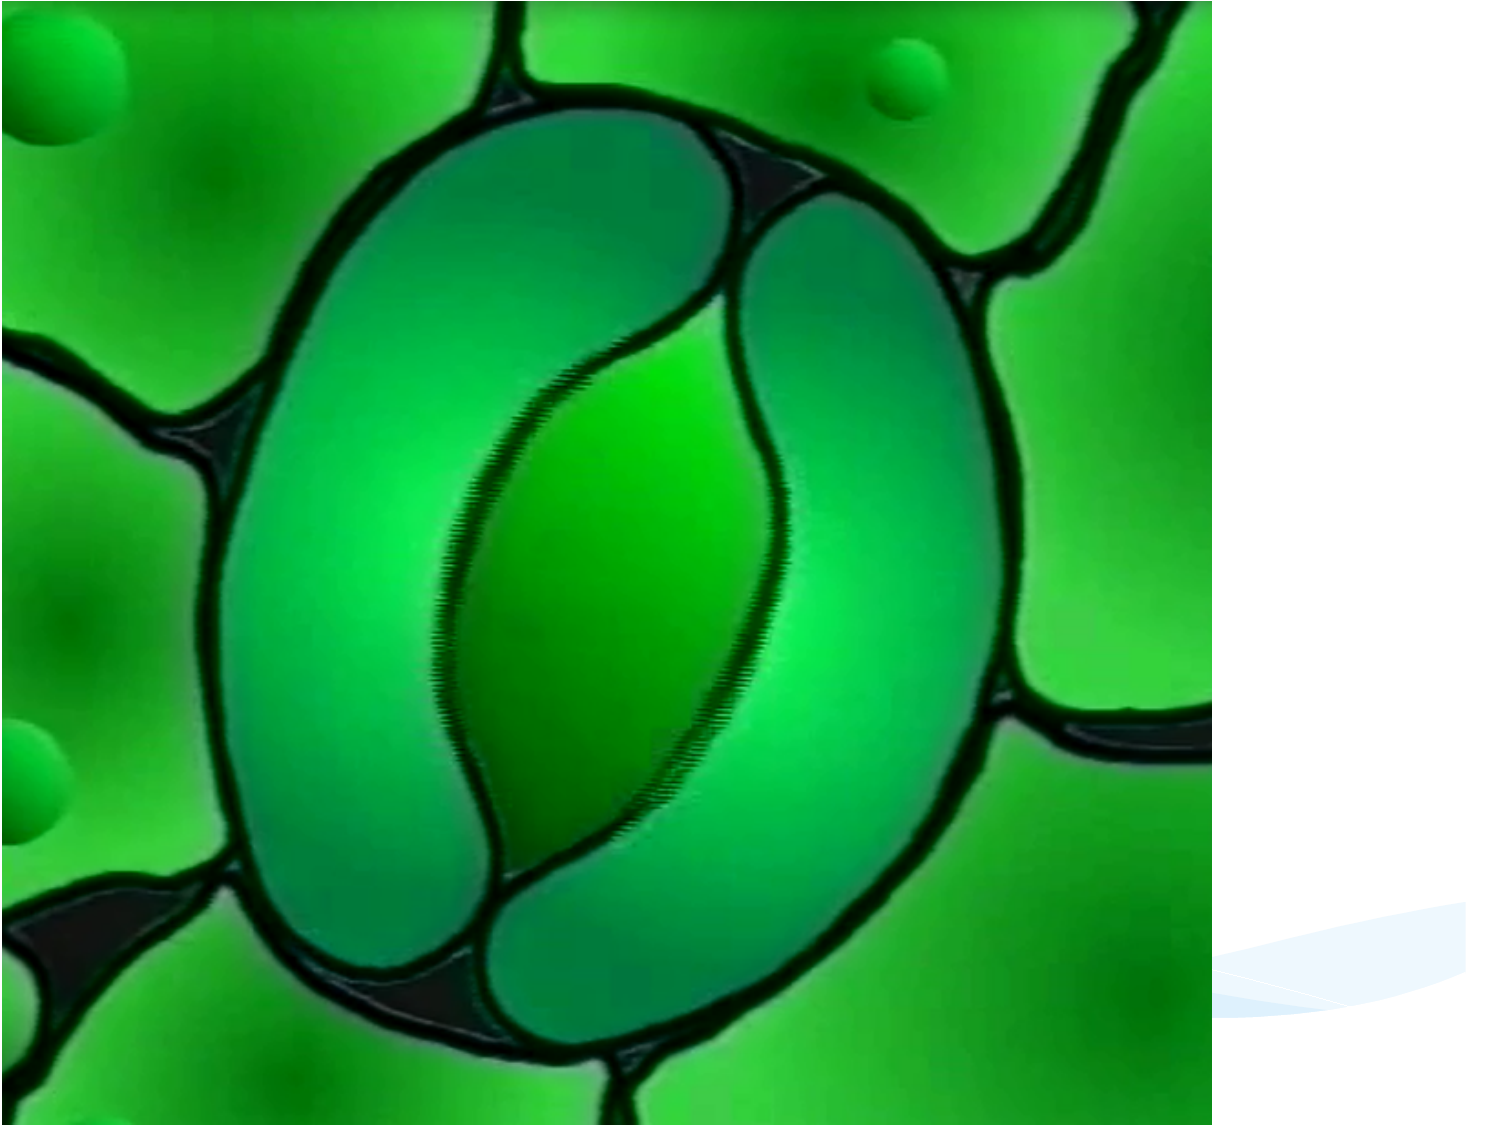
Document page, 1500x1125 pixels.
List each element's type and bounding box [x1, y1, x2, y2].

picture [1, 0, 1213, 1125]
